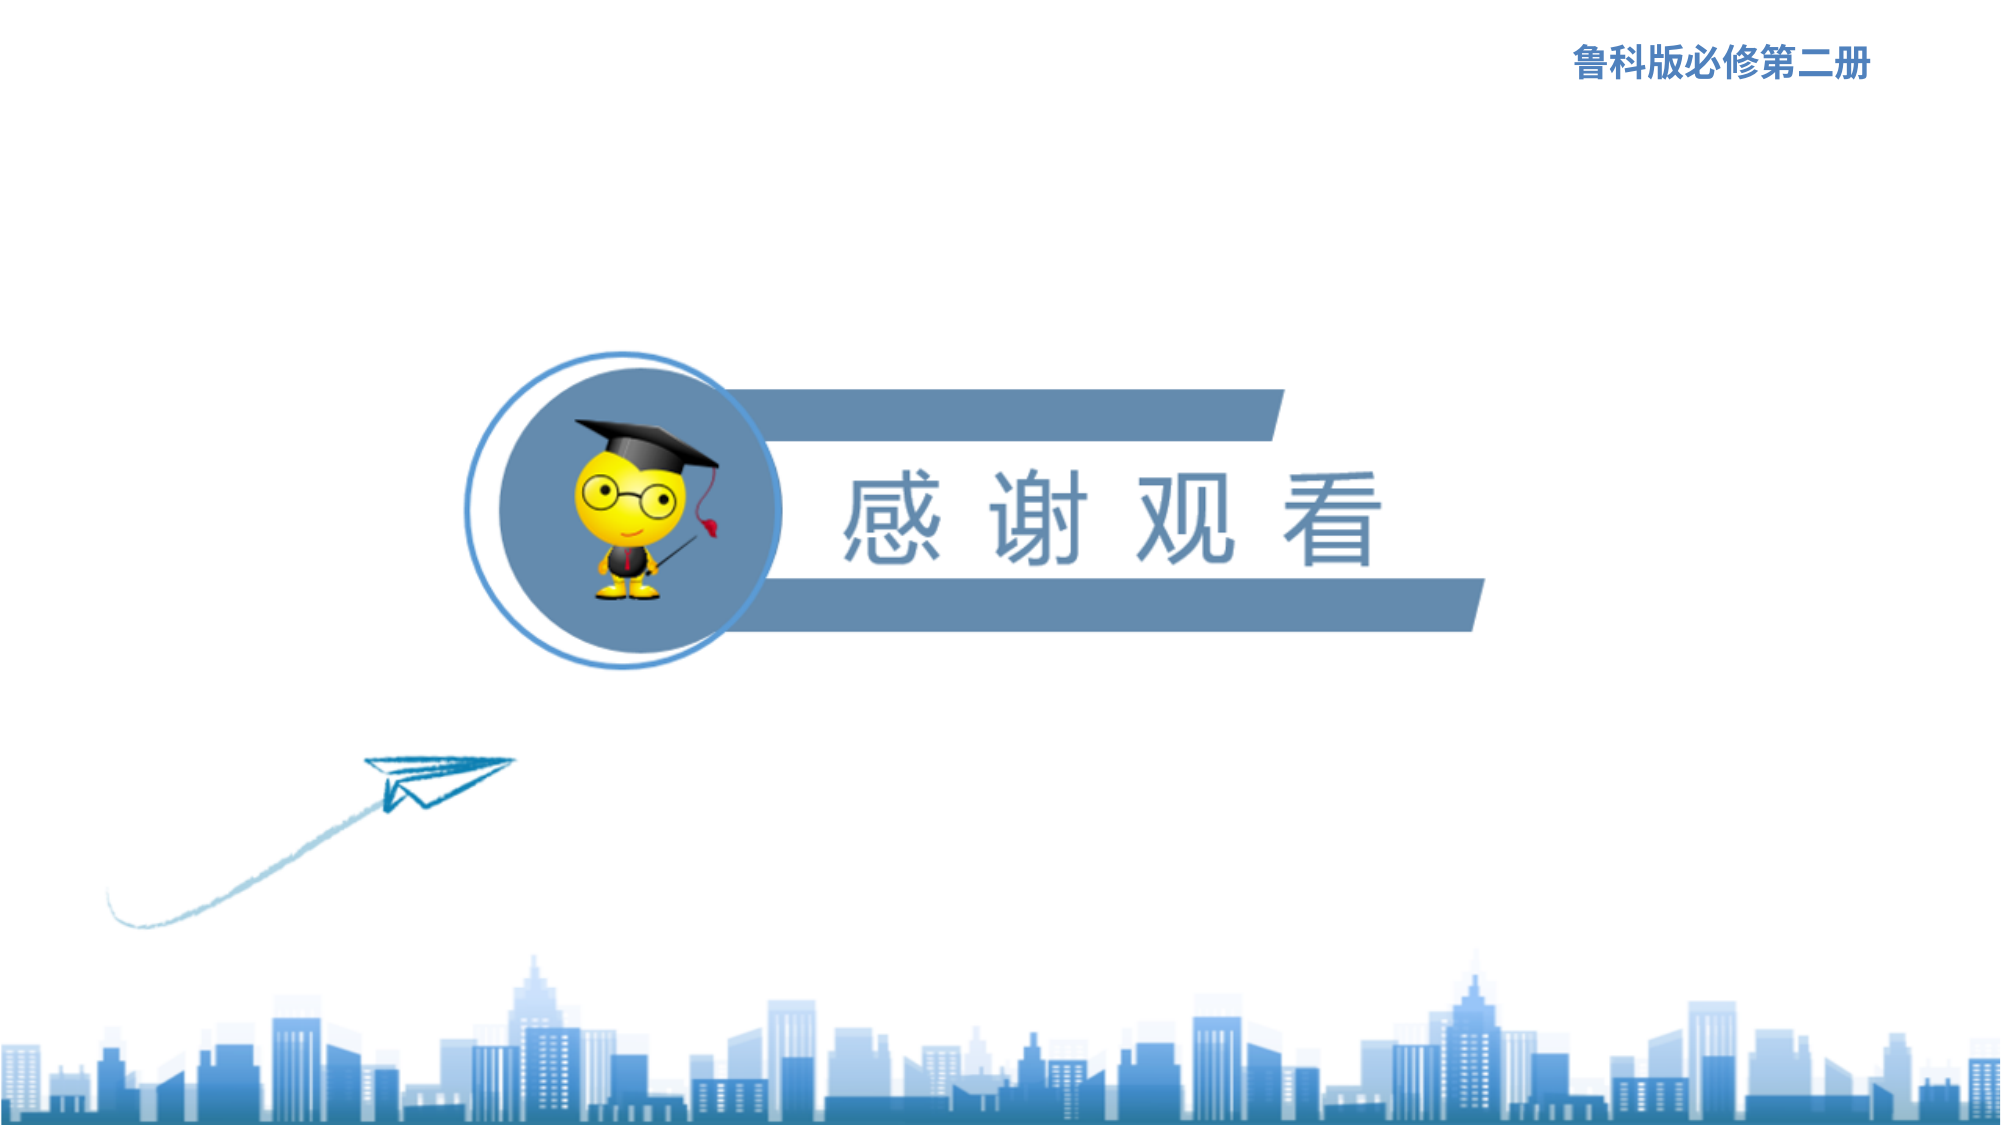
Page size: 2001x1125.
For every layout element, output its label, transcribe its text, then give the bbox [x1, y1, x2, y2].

picture [0, 0, 2001, 1125]
text_box 鲁科版必修第二册 [1557, 31, 1936, 92]
